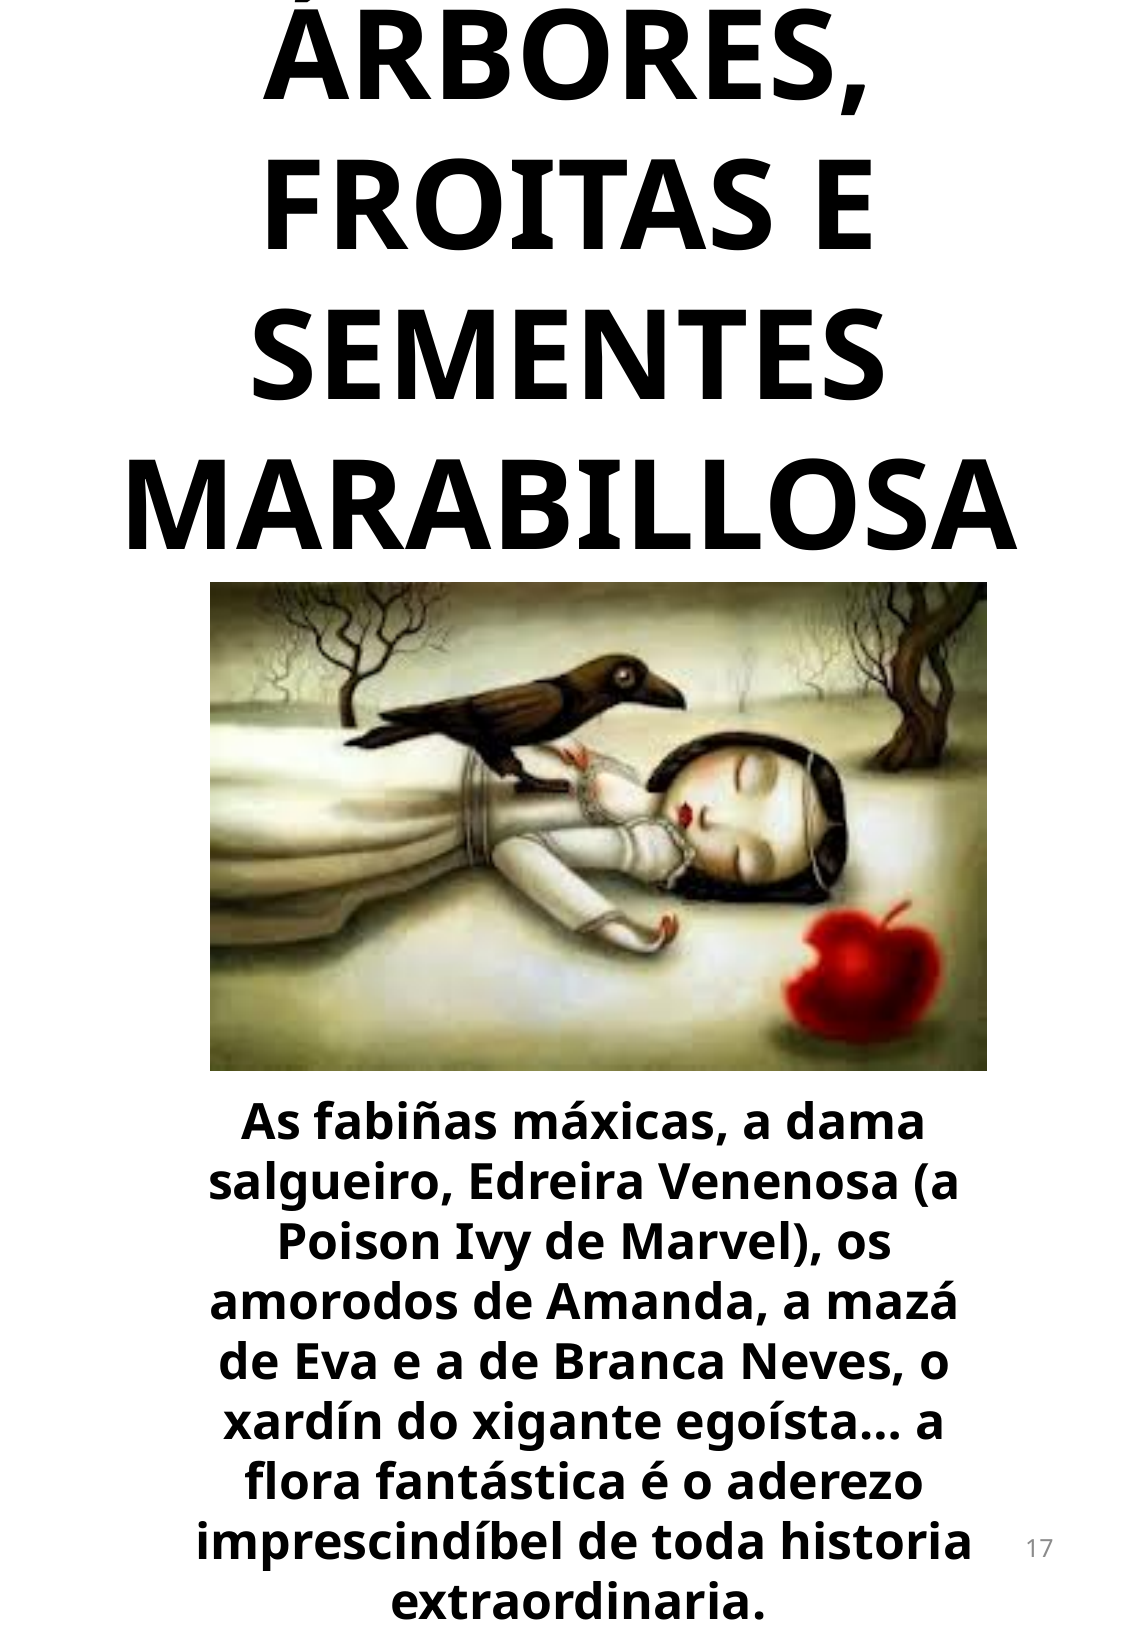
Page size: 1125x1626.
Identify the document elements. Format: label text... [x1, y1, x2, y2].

title ÁRBORES, FROITAS E SEMENTES MARABILLOSAS [70, 249, 1067, 450]
picture [210, 582, 987, 1071]
text_box As fabiñas máxicas, a dama salgueiro, Edreira Venenosa (a Poison Ivy de Marvel), os amorodos de Amanda, a mazá de Eva e a de Branca Neves, o xardín do xigante egoísta… a flora fantástica é o aderezo imprescindíbel de toda historia extraordinaria. [105, 1081, 989, 1399]
slide_number 17 [806, 1506, 1069, 1593]
